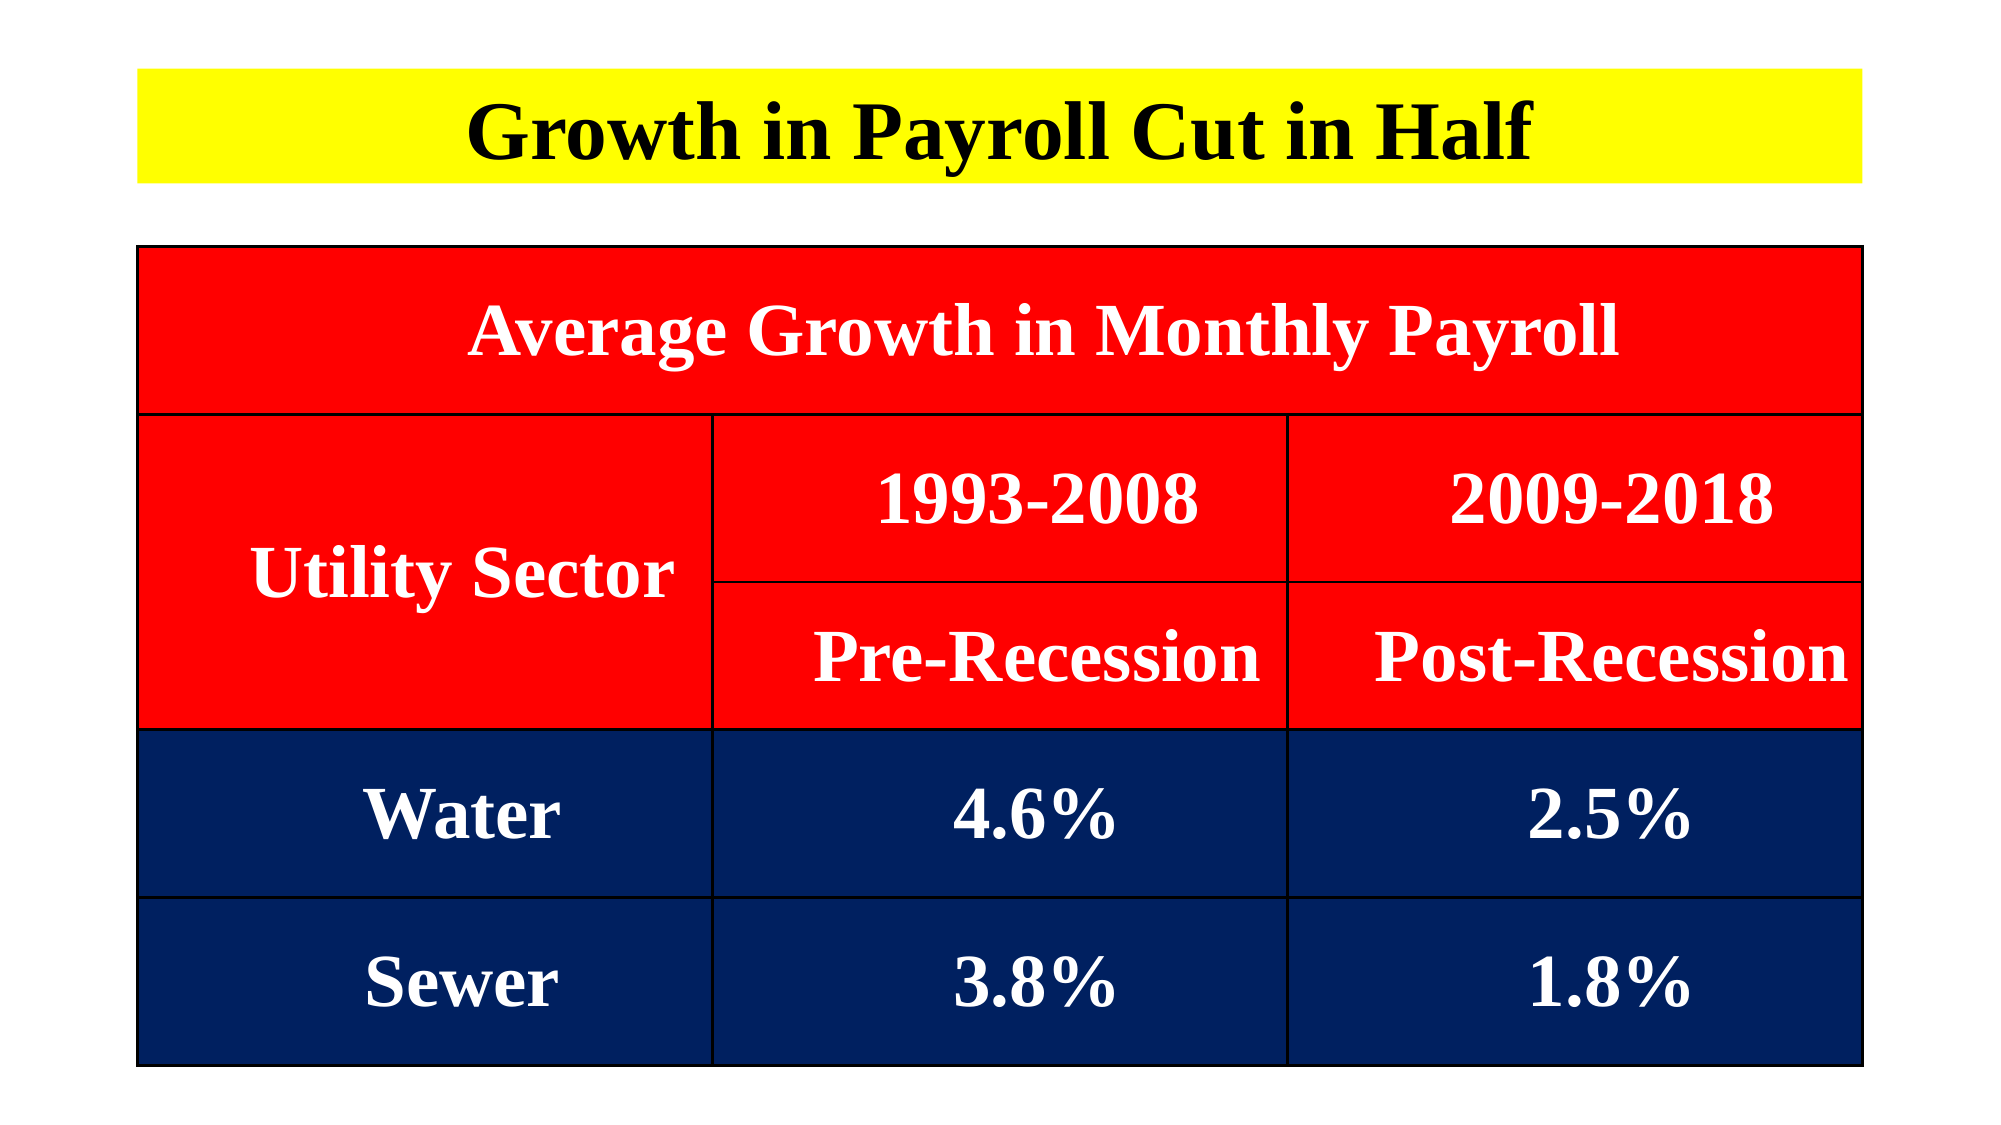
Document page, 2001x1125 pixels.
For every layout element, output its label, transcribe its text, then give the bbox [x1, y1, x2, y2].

table_cell Utility Sector [139, 416, 711, 728]
table_cell Post-Recession [1289, 583, 1861, 728]
table_cell 4.6% [714, 731, 1286, 896]
table_cell 1.8% [1289, 899, 1861, 1064]
table_cell Sewer [139, 899, 711, 1064]
table_cell 1993-2008 [714, 416, 1286, 581]
table_cell 2.5% [1289, 731, 1861, 896]
table_cell 3.8% [714, 899, 1286, 1064]
table_cell Pre-Recession [714, 583, 1286, 728]
table_cell Water [139, 731, 711, 896]
table_header Average Growth in Monthly Payroll [139, 248, 1861, 413]
text_box Growth in Payroll Cut in Half [137, 68, 1863, 184]
table_cell 2009-2018 [1289, 416, 1861, 581]
